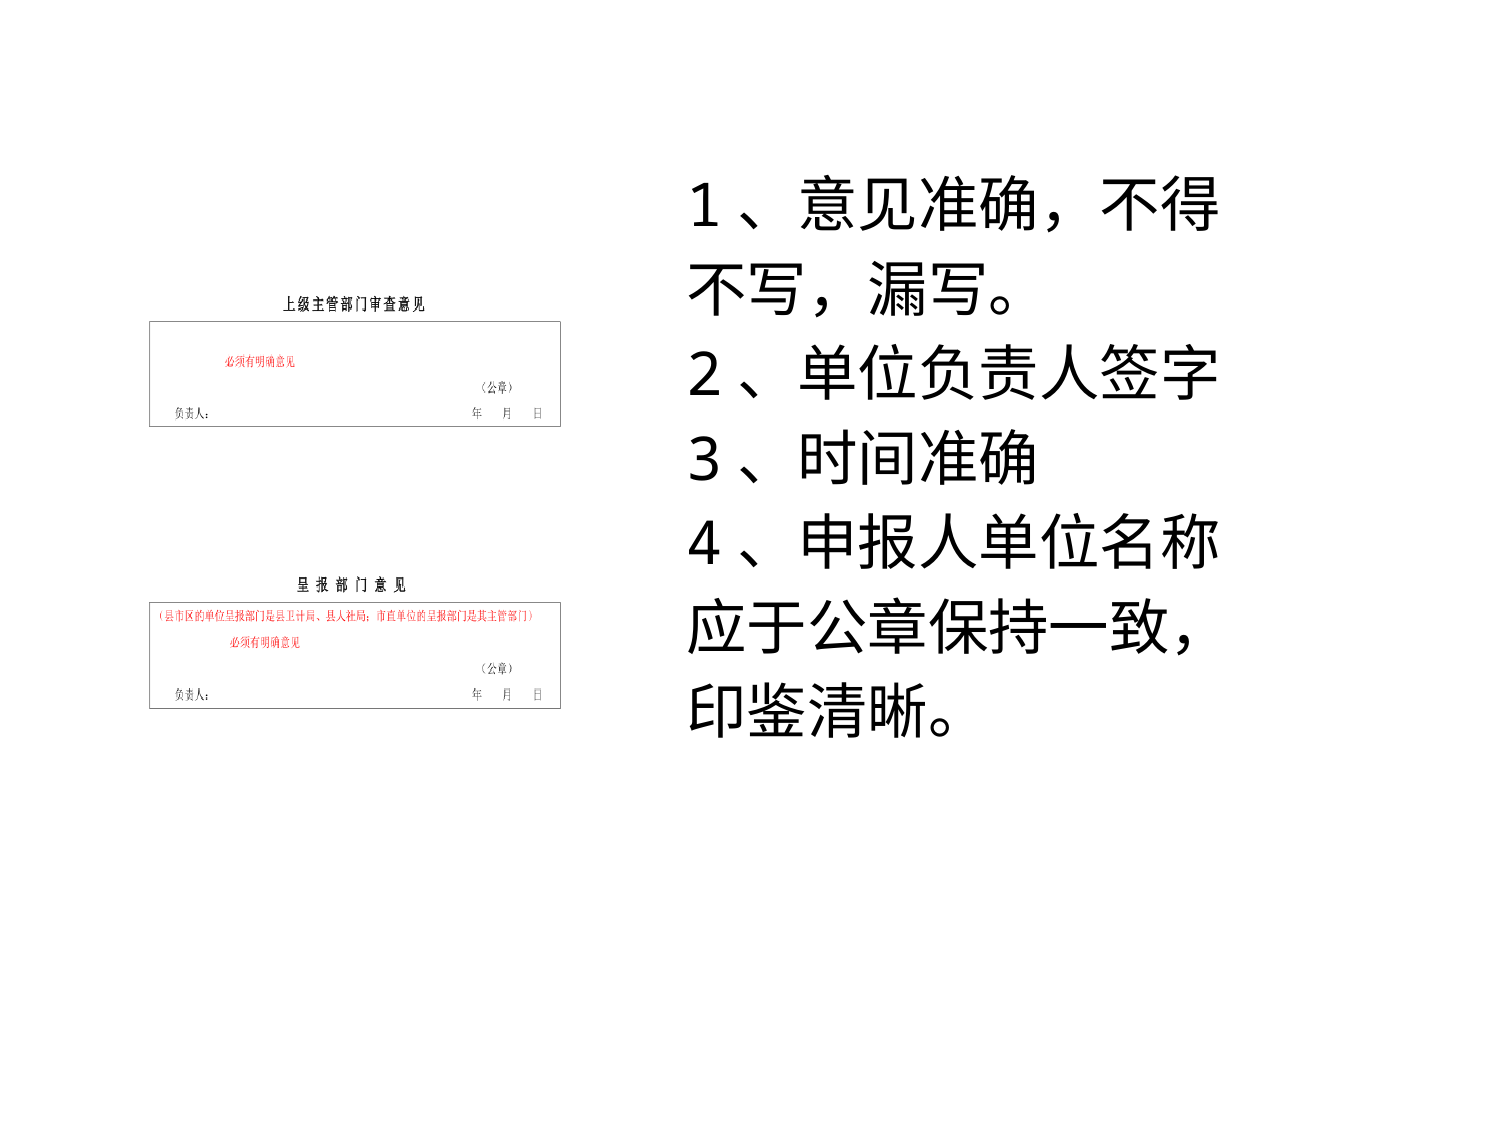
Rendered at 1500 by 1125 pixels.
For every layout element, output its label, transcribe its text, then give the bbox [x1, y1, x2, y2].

picture [102, 69, 605, 1014]
text_box 1、意见准确，不得不写，漏写。 2、单位负责人签字 3、时间准确 4、申报人单位名称应于公章保持一致，印鉴清晰。 [674, 148, 1267, 752]
